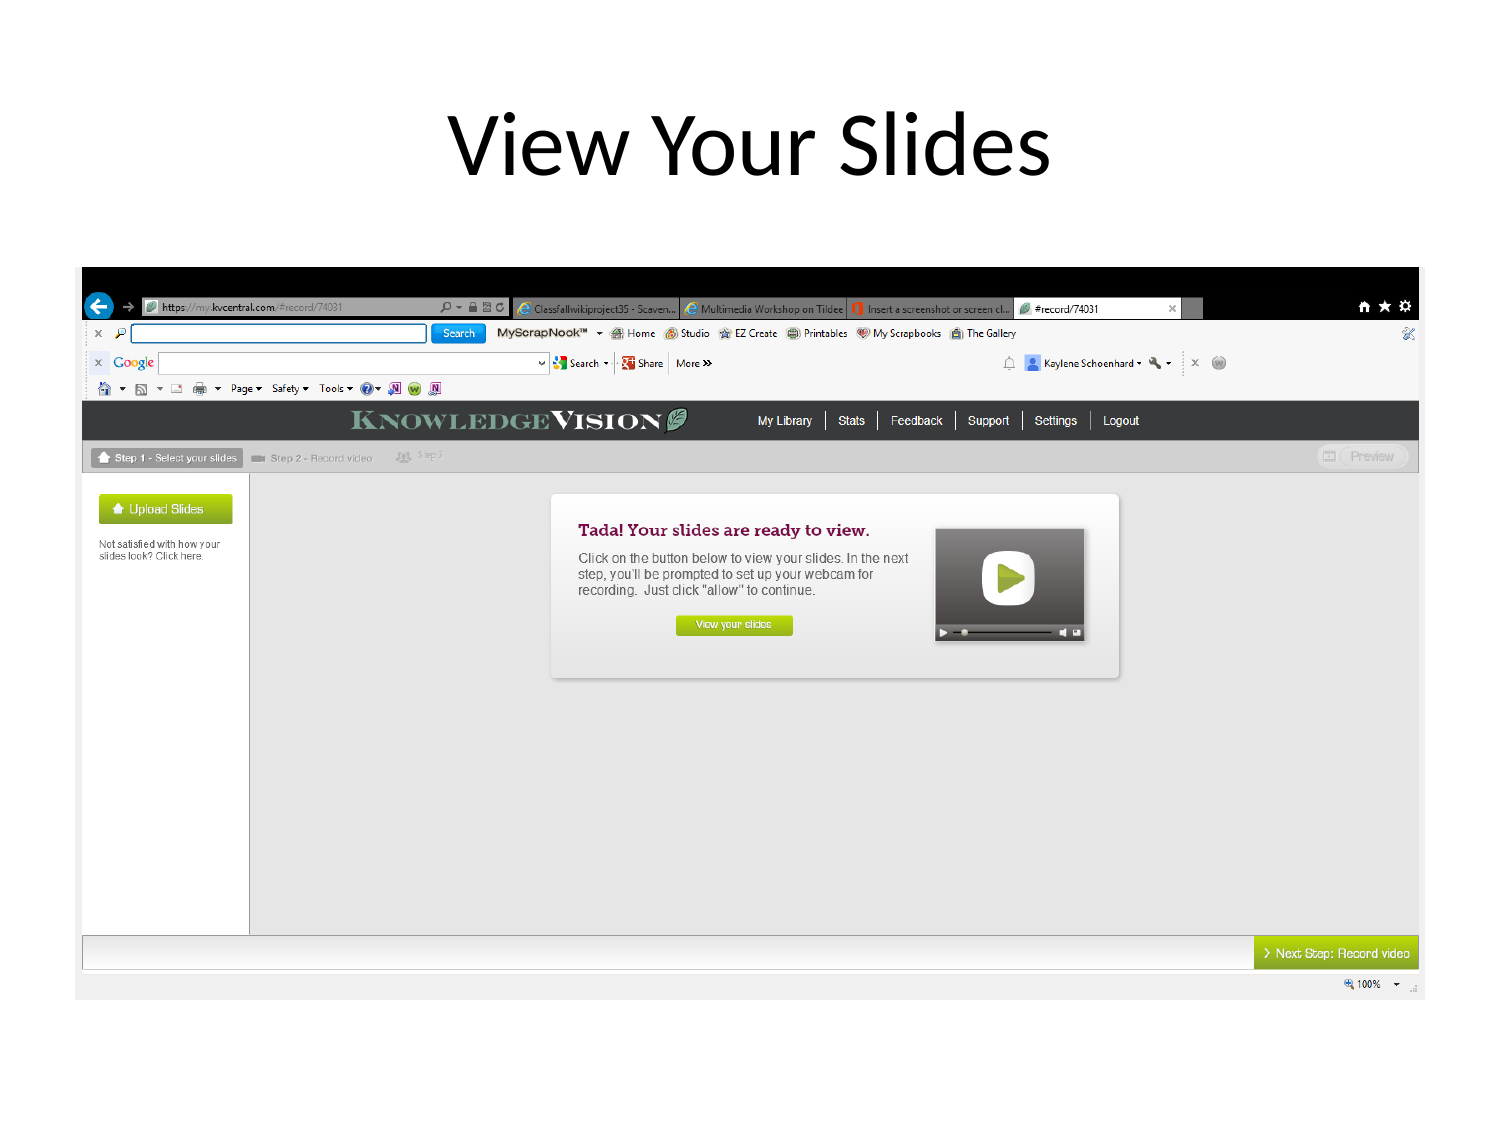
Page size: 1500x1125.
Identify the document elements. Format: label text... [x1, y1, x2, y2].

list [74, 267, 1426, 1000]
title View Your Slides [75, 45, 1425, 233]
